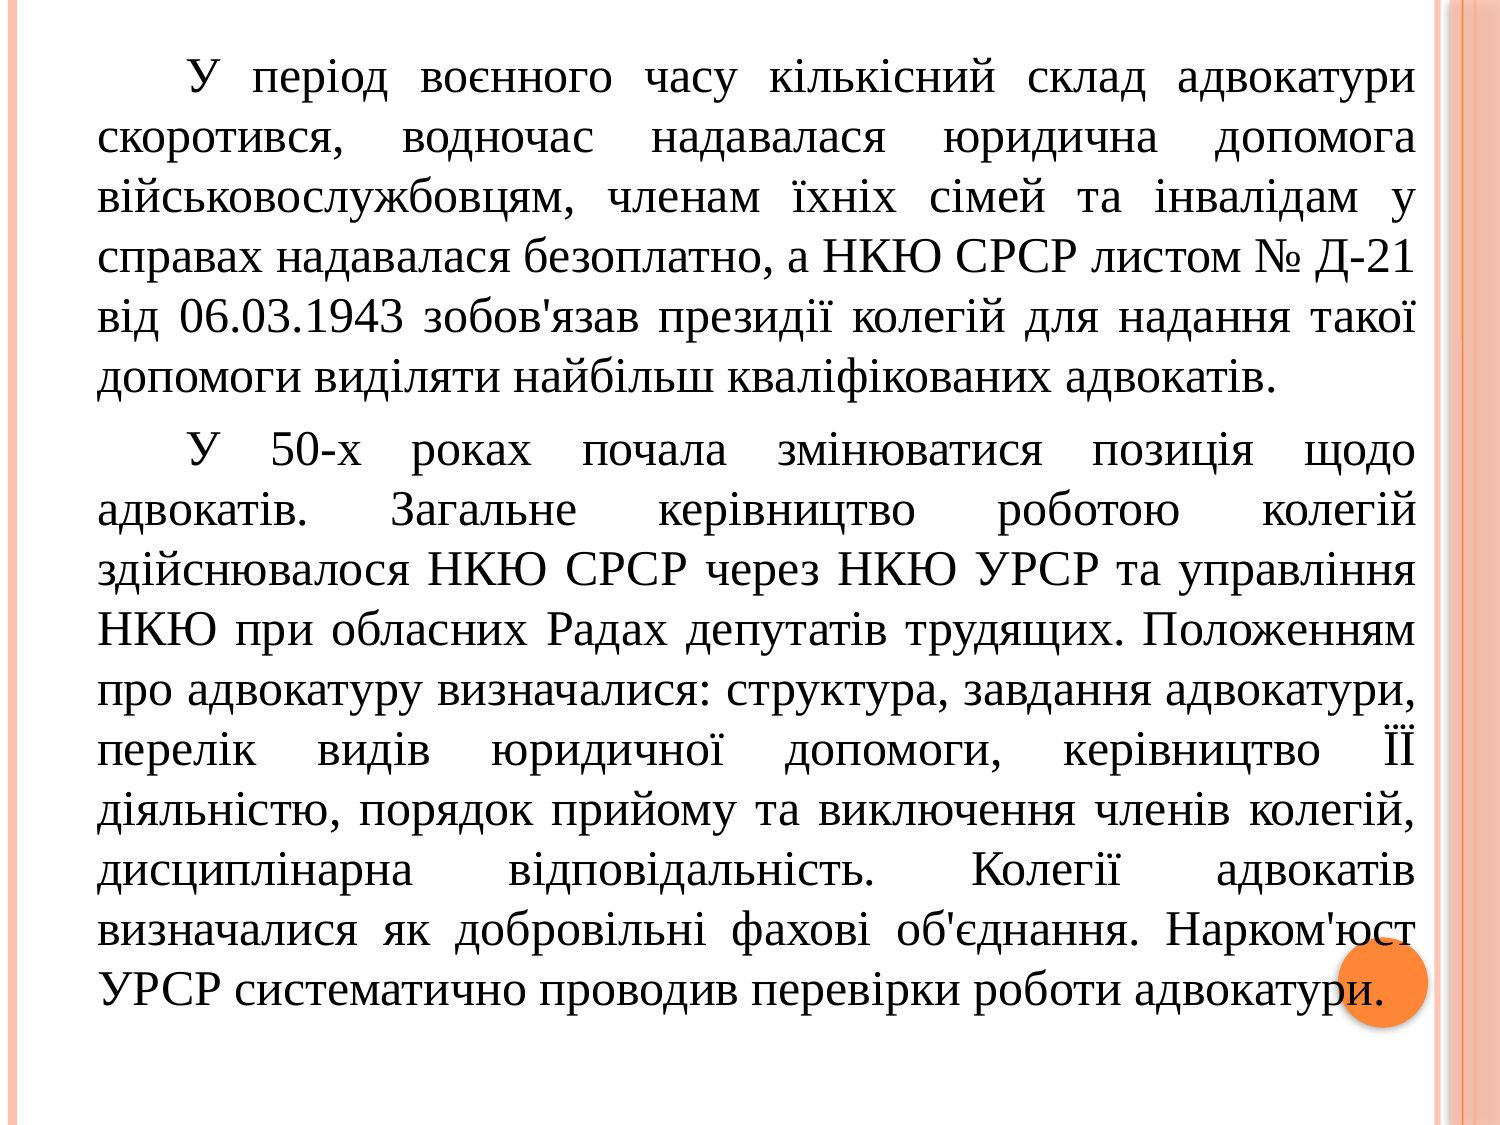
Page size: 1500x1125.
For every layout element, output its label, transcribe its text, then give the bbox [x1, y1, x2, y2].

list У період воєнного часу кількісний склад адвокатури скоротився, водночас надавалася юридична допомога військовослужбовцям, членам їхніх сімей та інвалідам у справах надавалася безоплатно, а НКЮ СРСР листом № Д-21 від 06.03.1943 зобов'язав президії колегій для надання такої допомоги виділяти найбільш кваліфікованих адвокатів. У 50-х роках почала змінюватися позиція щодо адвокатів. Загальне керівництво роботою колегій здійснювалося НКЮ СРСР через НКЮ УРСР та управління НКЮ при обласних Радах депутатів трудящих. Положенням про адвокатуру визначалися: структура, завдання адвокатури, перелік видів юридичної допомоги, керівництво ЇЇ діяльністю, порядок прийому та виключення членів колегій, дисциплінарна відповідальність. Колегії адвокатів визначалися як добровільні фахові об'єднання. Нарком'юст УРСР систематично проводив перевірки роботи адвокатури. [81, 34, 1433, 1055]
